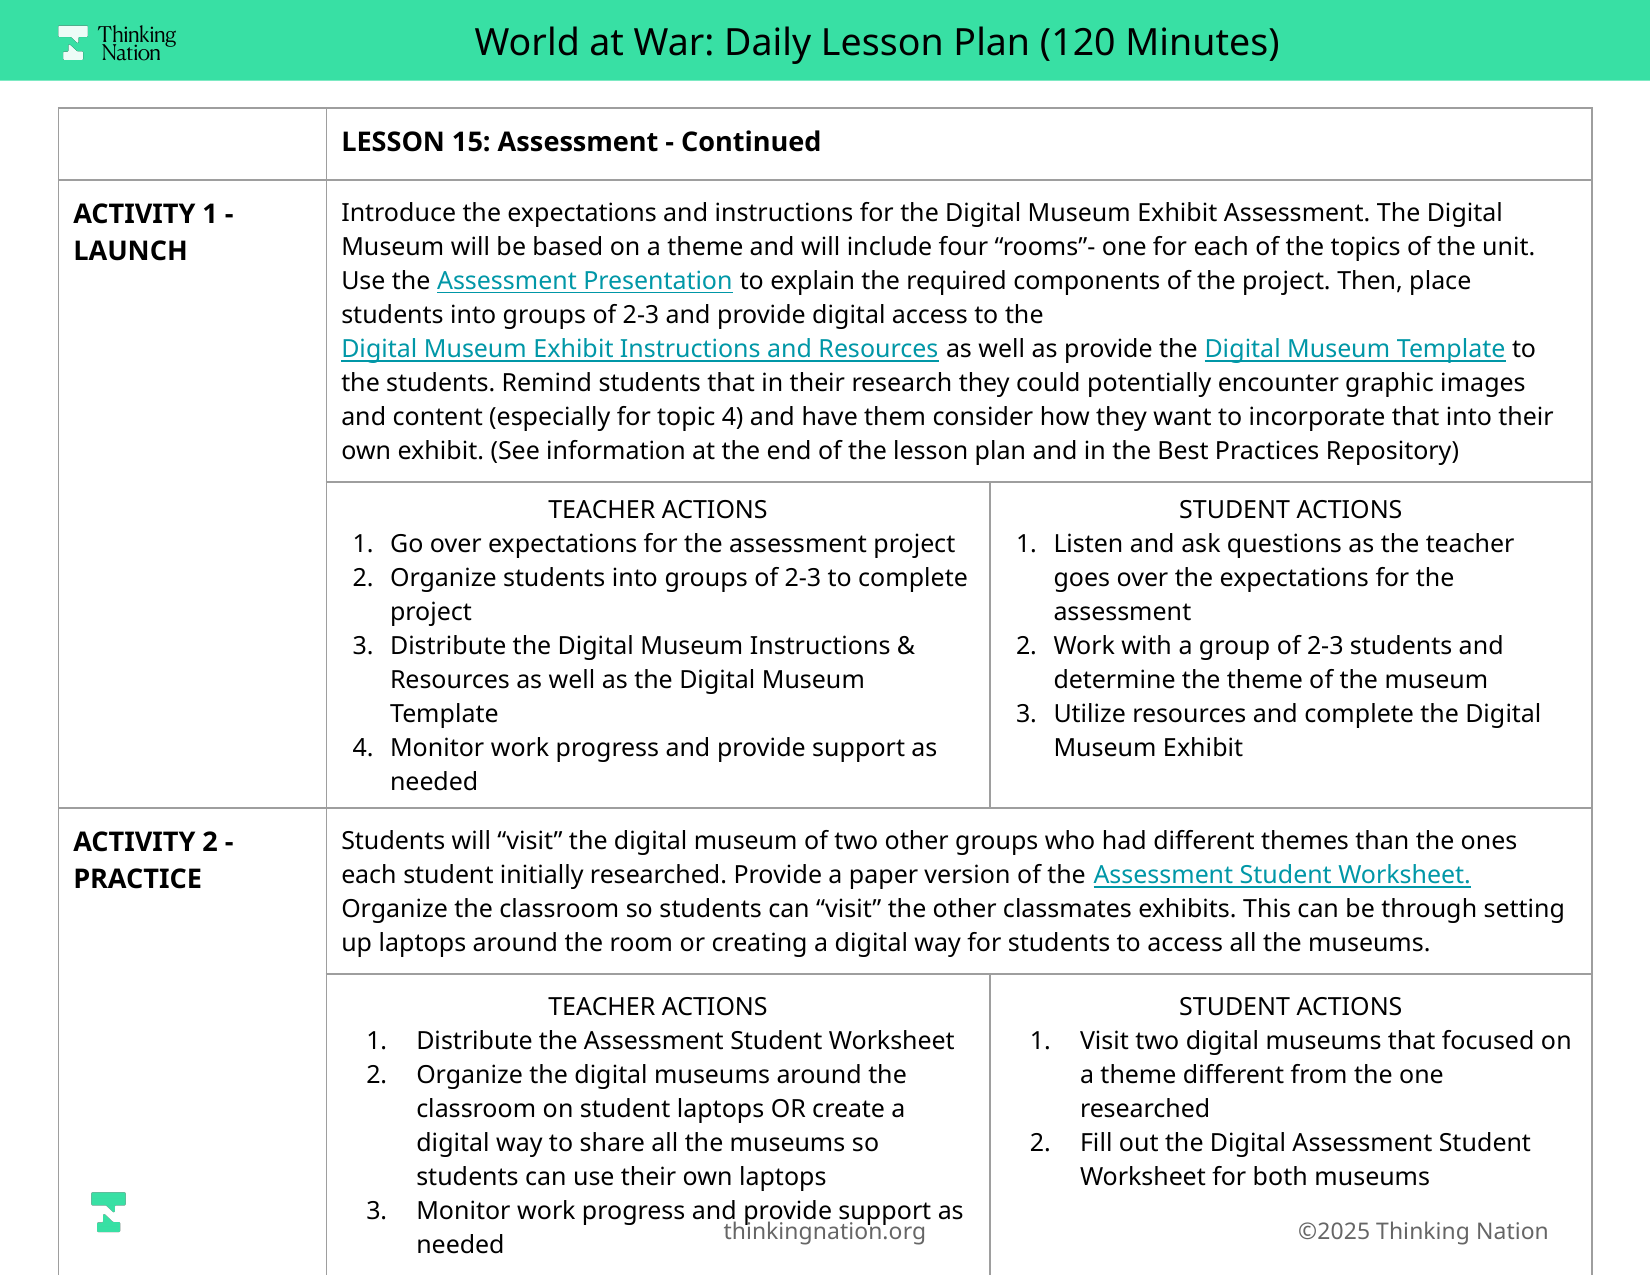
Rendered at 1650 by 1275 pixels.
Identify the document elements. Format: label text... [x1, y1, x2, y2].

text_box World at War: Daily Lesson Plan (120 Minutes) [0, 0, 1650, 81]
table_header LESSON 15: Assessment - Continued [327, 109, 1591, 179]
picture [80, 1184, 136, 1240]
table_cell Students will “visit” the digital museum of two other groups who had different themes than the ones each student initially researched. Provide a paper version of the Assessment Student Worksheet. Organize the classroom so students can “visit” the other classmates exhibits. This can be through setting up laptops around the room or creating a digital way for students to access all the museums. [327, 809, 1591, 973]
table_cell STUDENT ACTIONS Listen and ask questions as the teacher goes over the expectations for the assessment Work with a group of 2-3 students and determine the theme of the museum Utilize resources and complete the Digital Museum Exhibit [991, 483, 1591, 807]
table_cell STUDENT ACTIONS Visit two digital museums that focused on a theme different from the one researched Fill out the Digital Assessment Student Worksheet for both museums [991, 975, 1591, 1275]
picture [45, 14, 180, 85]
table_cell Introduce the expectations and instructions for the Digital Museum Exhibit Assessment. The Digital Museum will be based on a theme and will include four “rooms”- one for each of the topics of the unit. Use the Assessment Presentation to explain the required components of the project. Then, place students into groups of 2-3 and provide digital access to the Digital Museum Exhibit Instructions and Resources as well as provide the Digital Museum Template to the students. Remind students that in their research they could potentially encounter graphic images and content (especially for topic 4) and have them consider how they want to incorporate that into their own exhibit. (See information at the end of the lesson plan and in the Best Practices Repository) [327, 181, 1591, 481]
table_header [59, 109, 326, 179]
table_cell TEACHER ACTIONS Go over expectations for the assessment project Organize students into groups of 2-3 to complete project Distribute the Digital Museum Instructions & Resources as well as the Digital Museum Template Monitor work progress and provide support as needed [327, 483, 989, 807]
table_cell ACTIVITY 2 - PRACTICE [59, 809, 326, 1275]
table_cell TEACHER ACTIONS Distribute the Assessment Student Worksheet Organize the digital museums around the classroom on student laptops OR create a digital way to share all the museums so students can use their own laptops Monitor work progress and provide support as needed [327, 975, 989, 1275]
table_cell ACTIVITY 1 - LAUNCH [59, 181, 326, 807]
